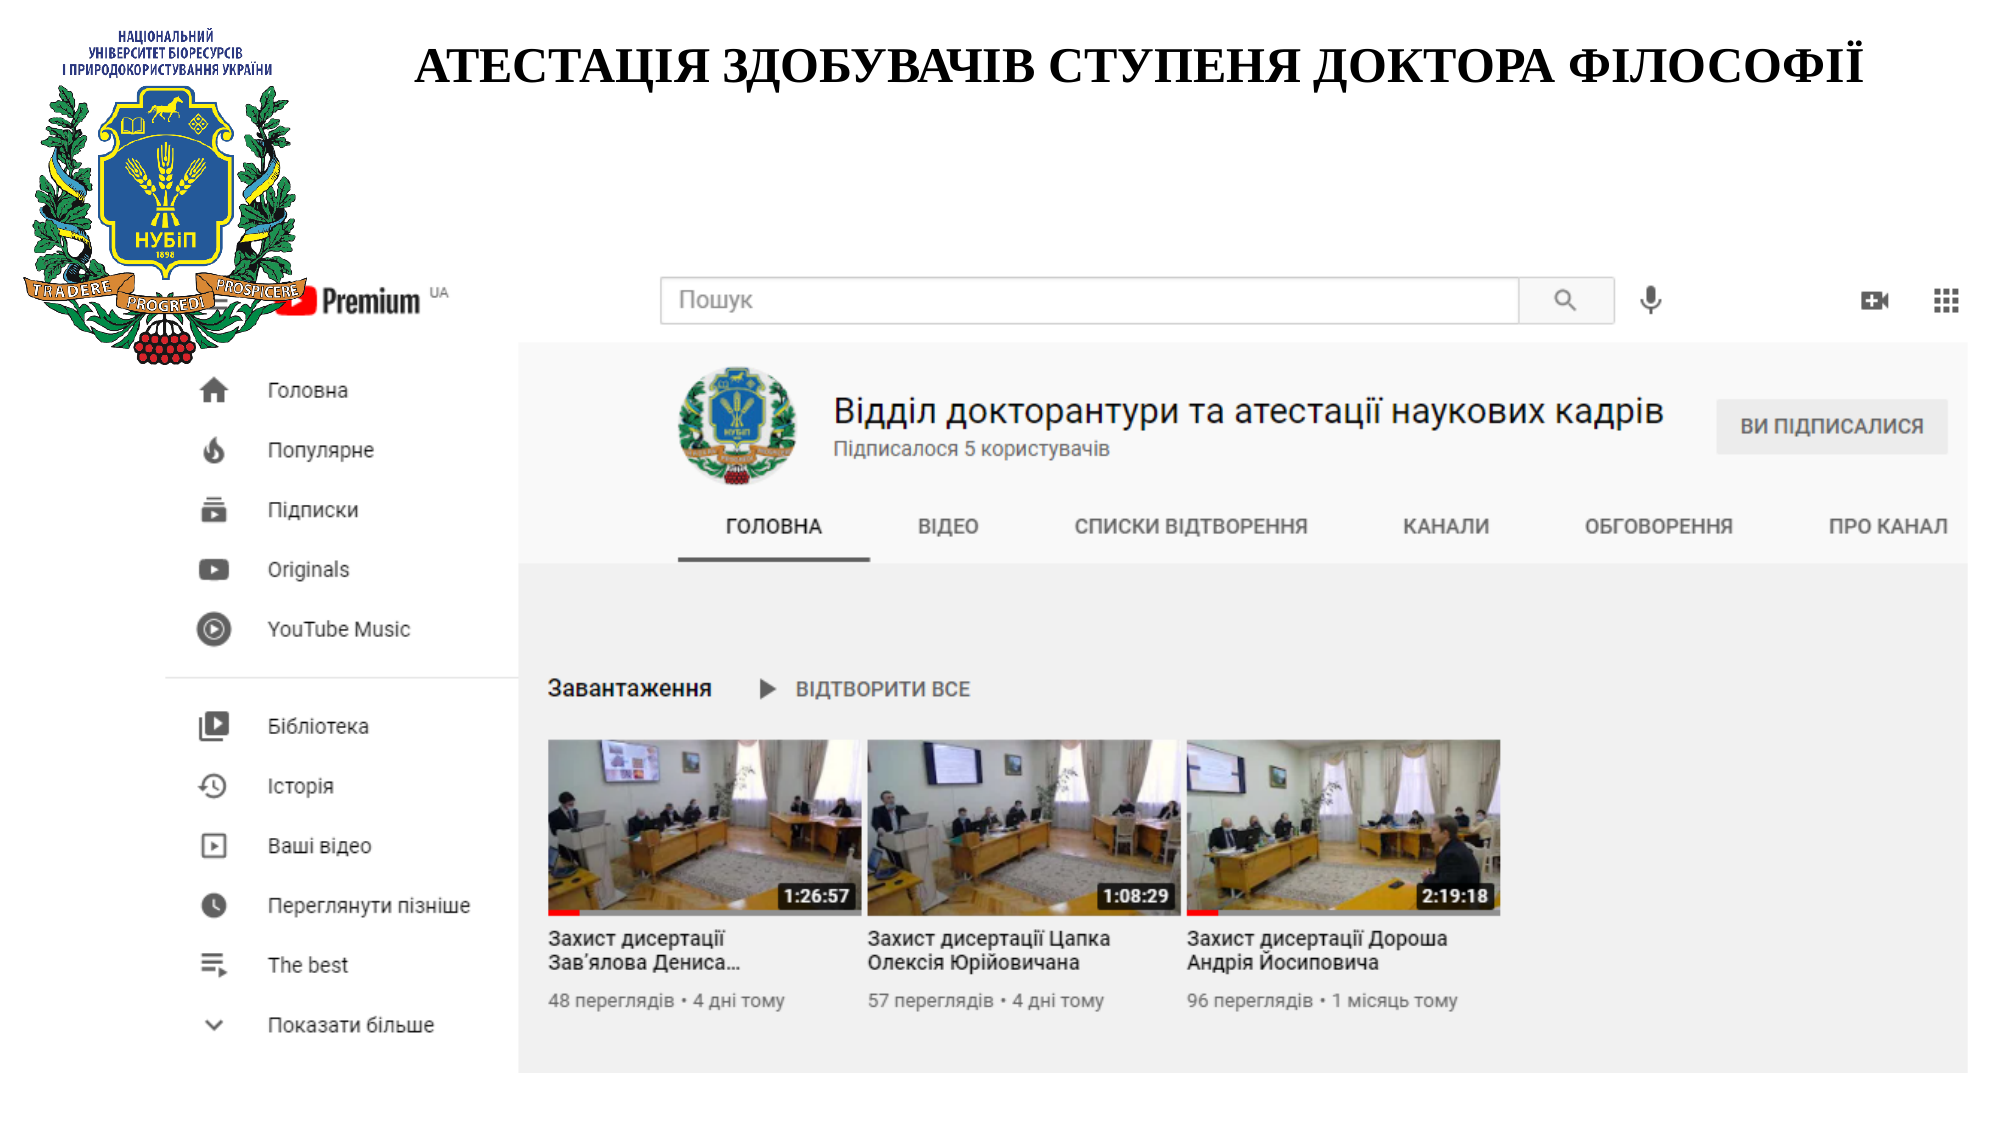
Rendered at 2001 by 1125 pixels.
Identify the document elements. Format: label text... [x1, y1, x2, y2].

picture [23, 28, 1968, 1073]
text_box АТЕСТАЦІЯ ЗДОБУВАЧІВ СТУПЕНЯ ДОКТОРА ФІЛОСОФІЇ [349, 25, 1944, 100]
